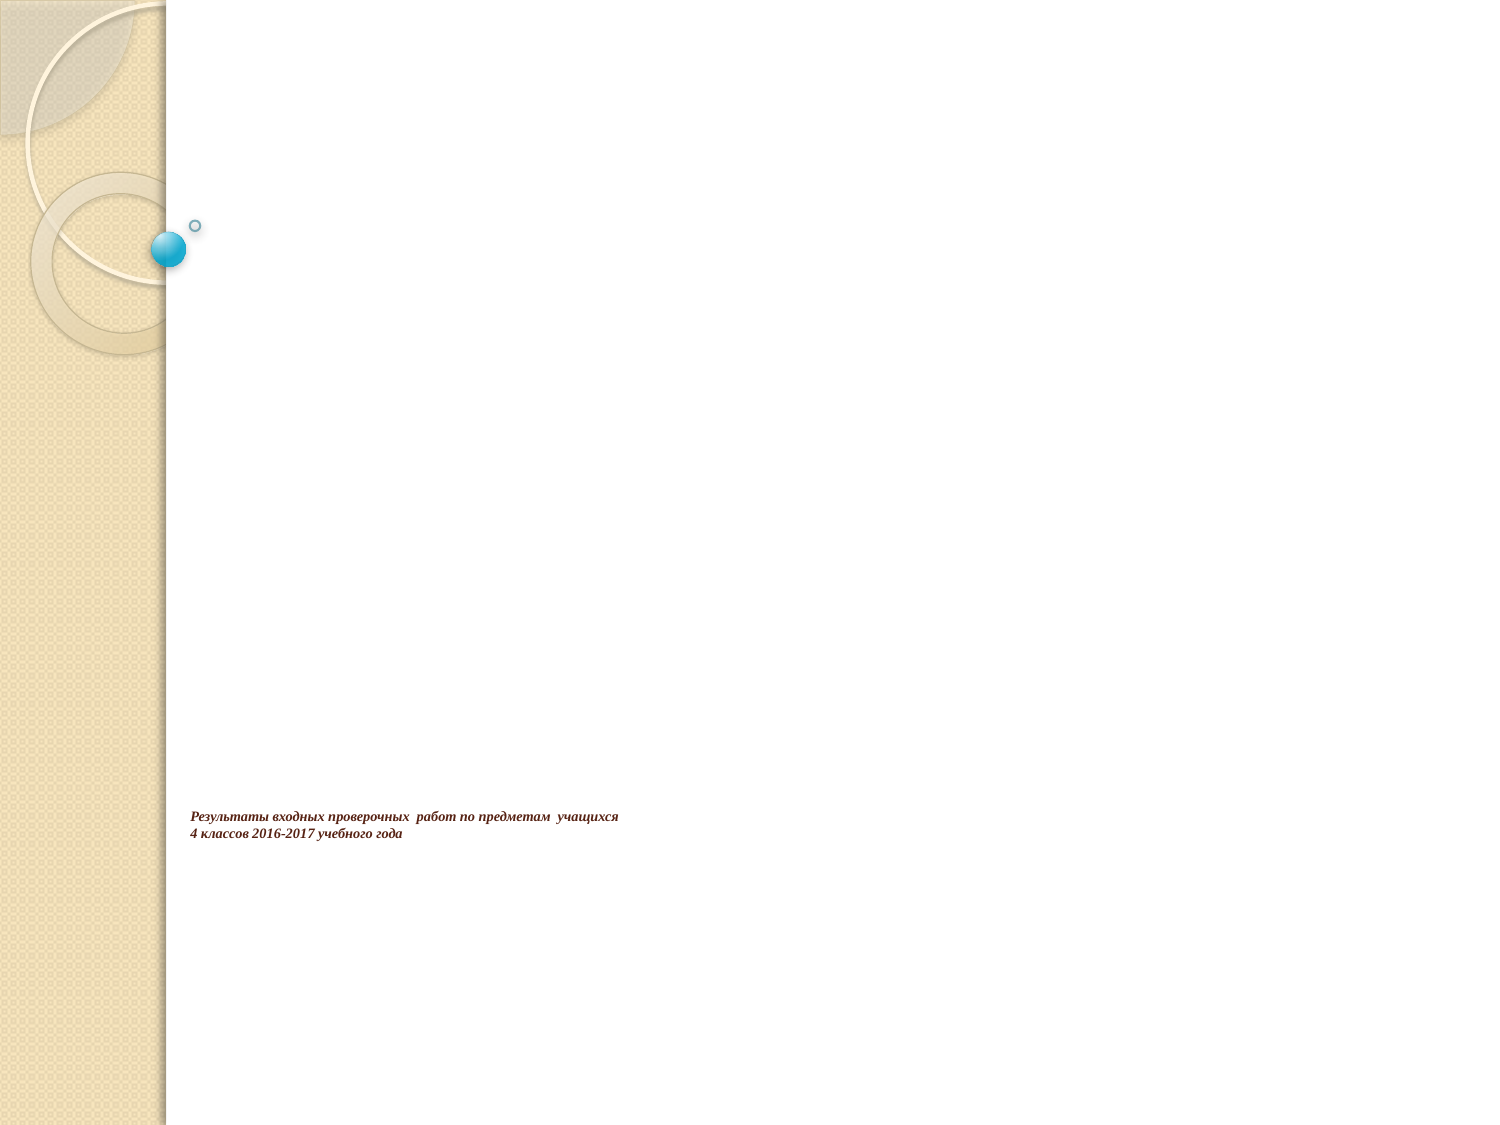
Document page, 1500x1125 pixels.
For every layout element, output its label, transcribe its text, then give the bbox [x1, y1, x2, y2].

title Результаты входных проверочных работ по предметам учащихся 4 классов 2016-2017 учебного года [175, 152, 1500, 879]
